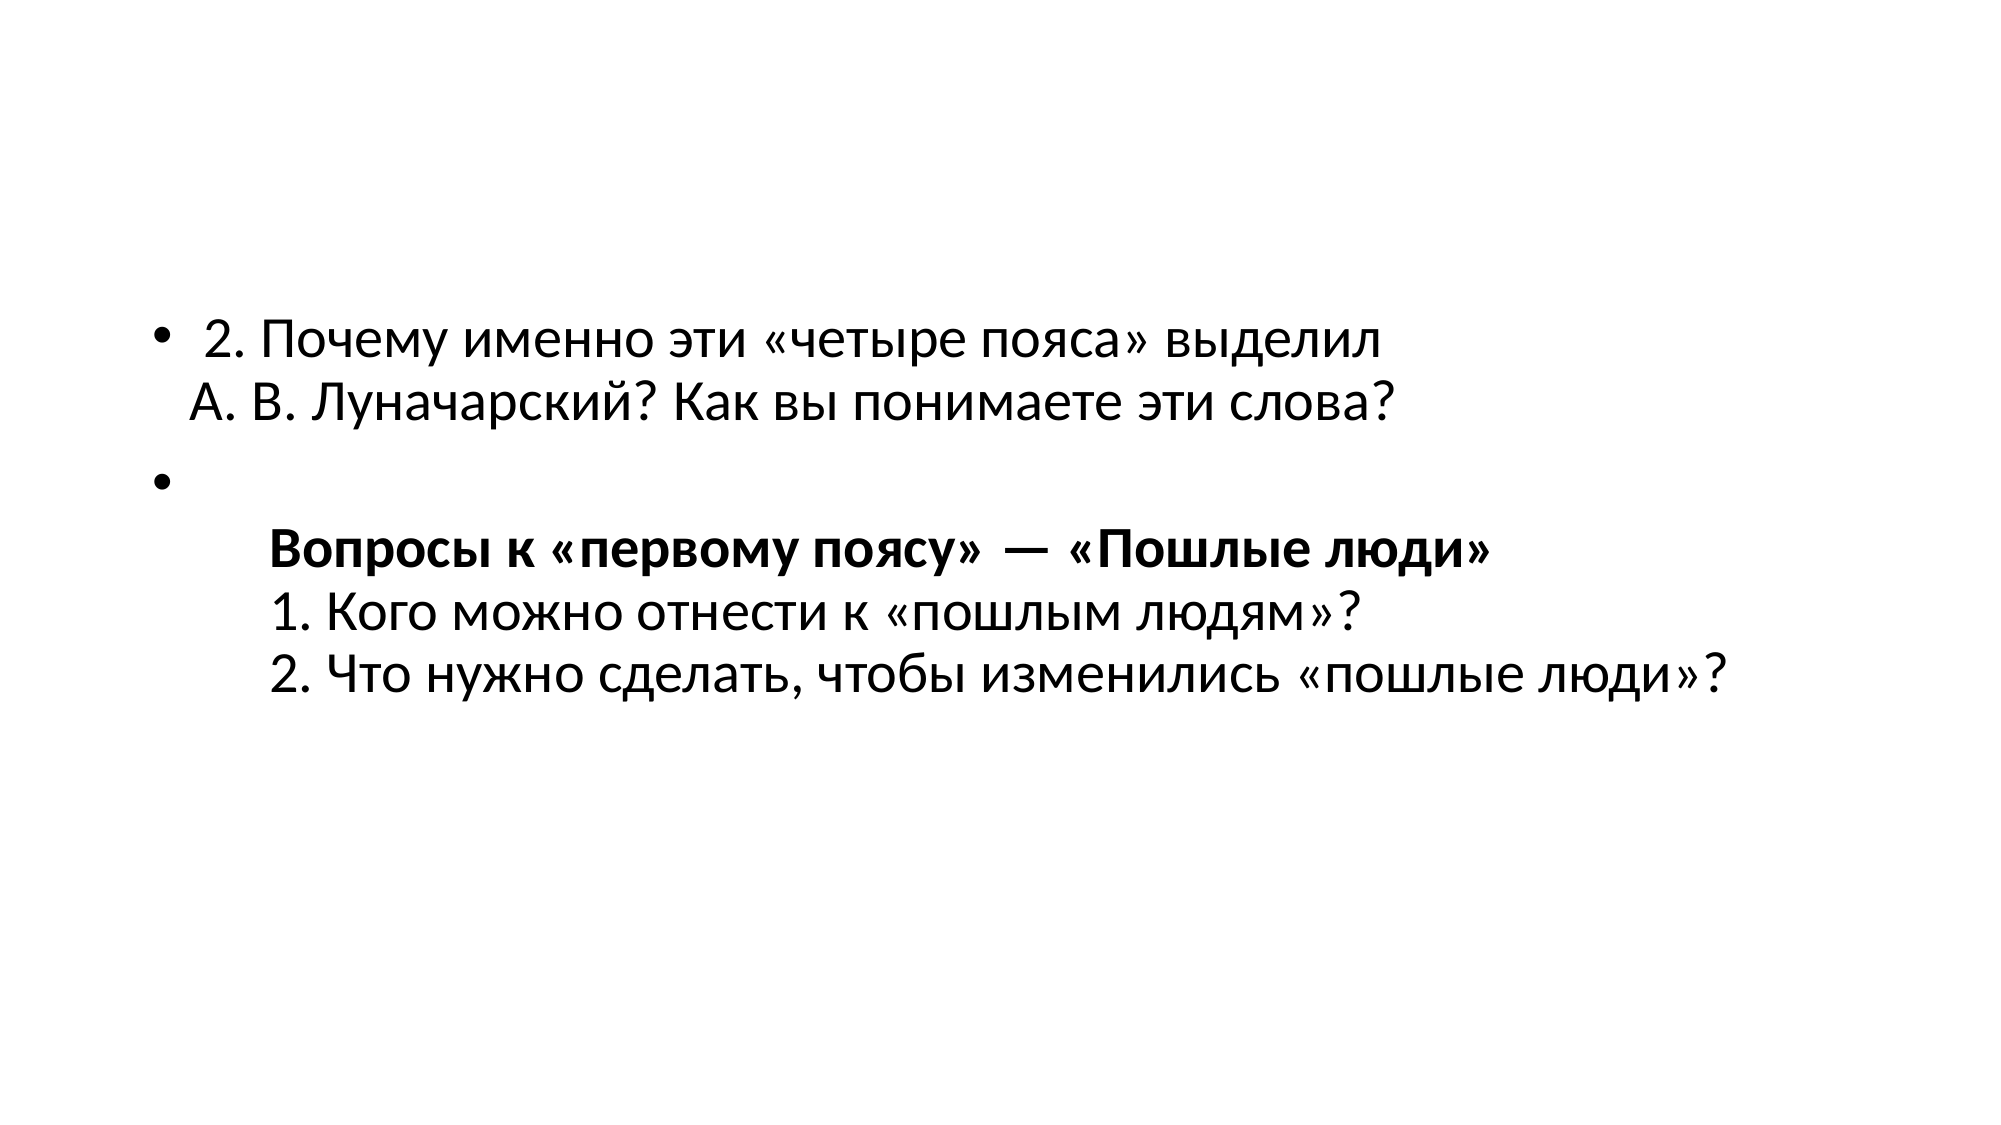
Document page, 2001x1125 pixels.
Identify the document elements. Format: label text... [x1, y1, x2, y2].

list 2. Почему именно эти «четыре пояса» выделил А. В. Луначарский? Как вы понимаете эти слова? Вопросы к «первому поясу» — «Пошлые люди» 1. Кого можно отнести к «пошлым людям»? 2. Что нужно сделать, чтобы изменились «пошлые люди»? [137, 299, 1863, 1014]
